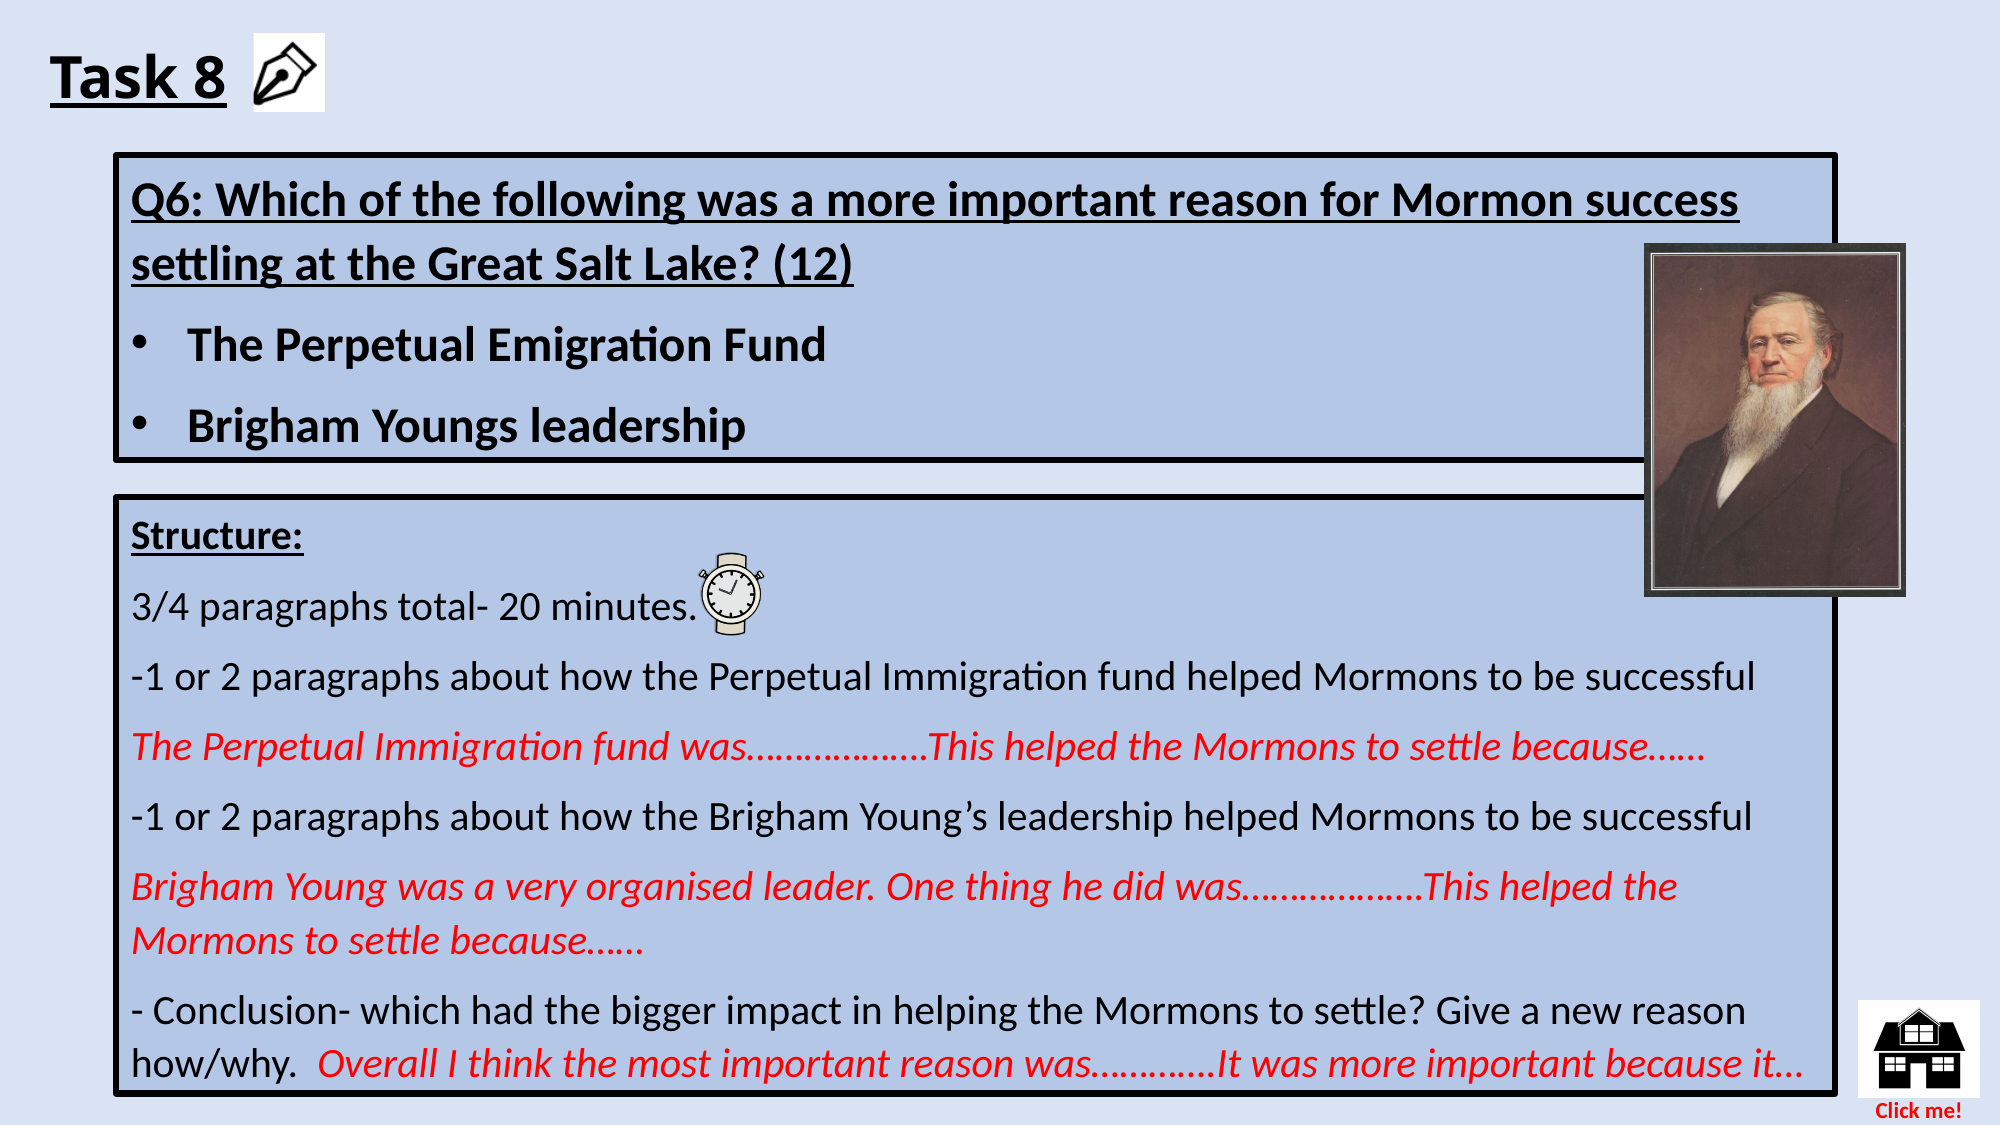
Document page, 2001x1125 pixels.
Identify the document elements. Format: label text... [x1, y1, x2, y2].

text_box Click me! [1858, 1098, 1980, 1125]
text_box Structure: 3/4 paragraphs total- 20 minutes. -1 or 2 paragraphs about how the Perpetual Immigration fund helped Mormons to be successful The Perpetual Immigration fund was……………….This helped the Mormons to settle because…… -1 or 2 paragraphs about how the Brigham Young’s leadership helped Mormons to be successful Brigham Young was a very organised leader. One thing he did was……………….This helped the Mormons to settle because…… - Conclusion- which had the bigger impact in helping the Mormons to settle? Give a new reason how/why. Overall I think the most important reason was………….It was more important because it… [116, 497, 1836, 1094]
text_box Q6: Which of the following was a more important reason for Mormon success settling at the Great Salt Lake? (12) The Perpetual Emigration Fund Brigham Youngs leadership [116, 155, 1836, 460]
picture [1858, 1000, 1980, 1098]
picture [253, 33, 325, 112]
picture [1644, 243, 1906, 597]
picture [673, 539, 787, 653]
text_box Task 8 [34, 33, 502, 118]
